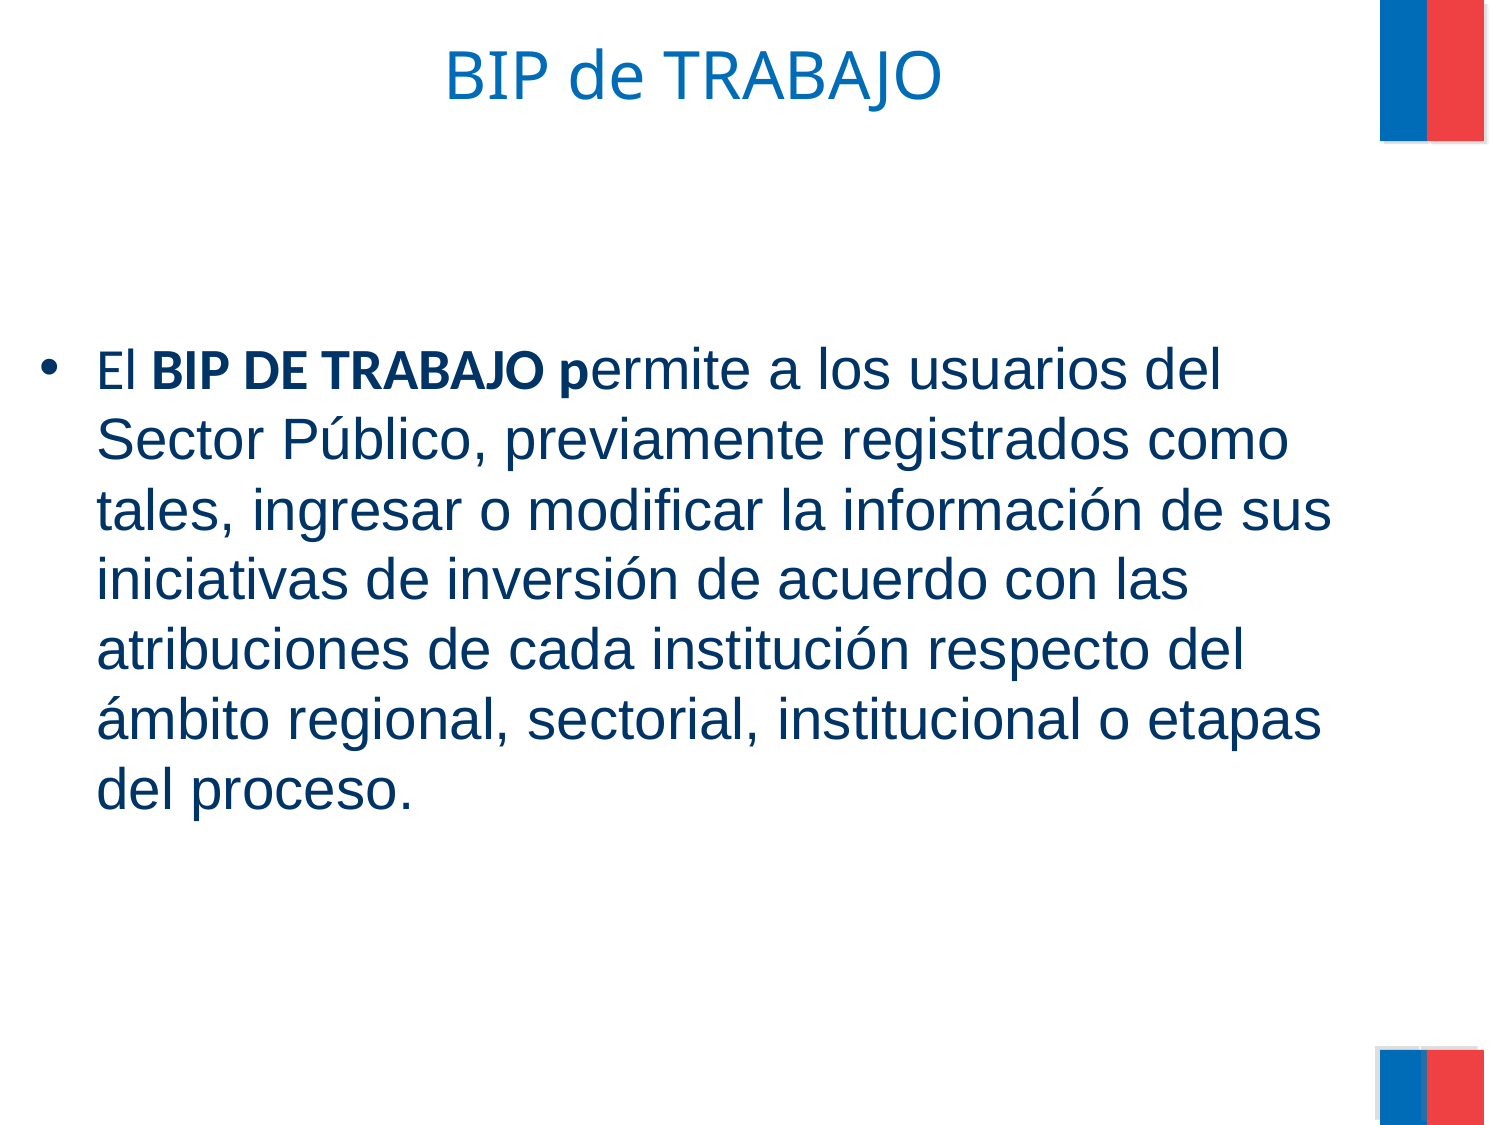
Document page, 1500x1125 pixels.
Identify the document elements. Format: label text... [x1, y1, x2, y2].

title BIP de TRABAJO [24, 24, 1365, 213]
list El BIP DE TRABAJO permite a los usuarios del Sector Público, previamente registrados como tales, ingresar o modificar la información de sus iniciativas de inversión de acuerdo con las atribuciones de cada institución respecto del ámbito regional, sectorial, institucional o etapas del proceso. [24, 242, 1367, 986]
